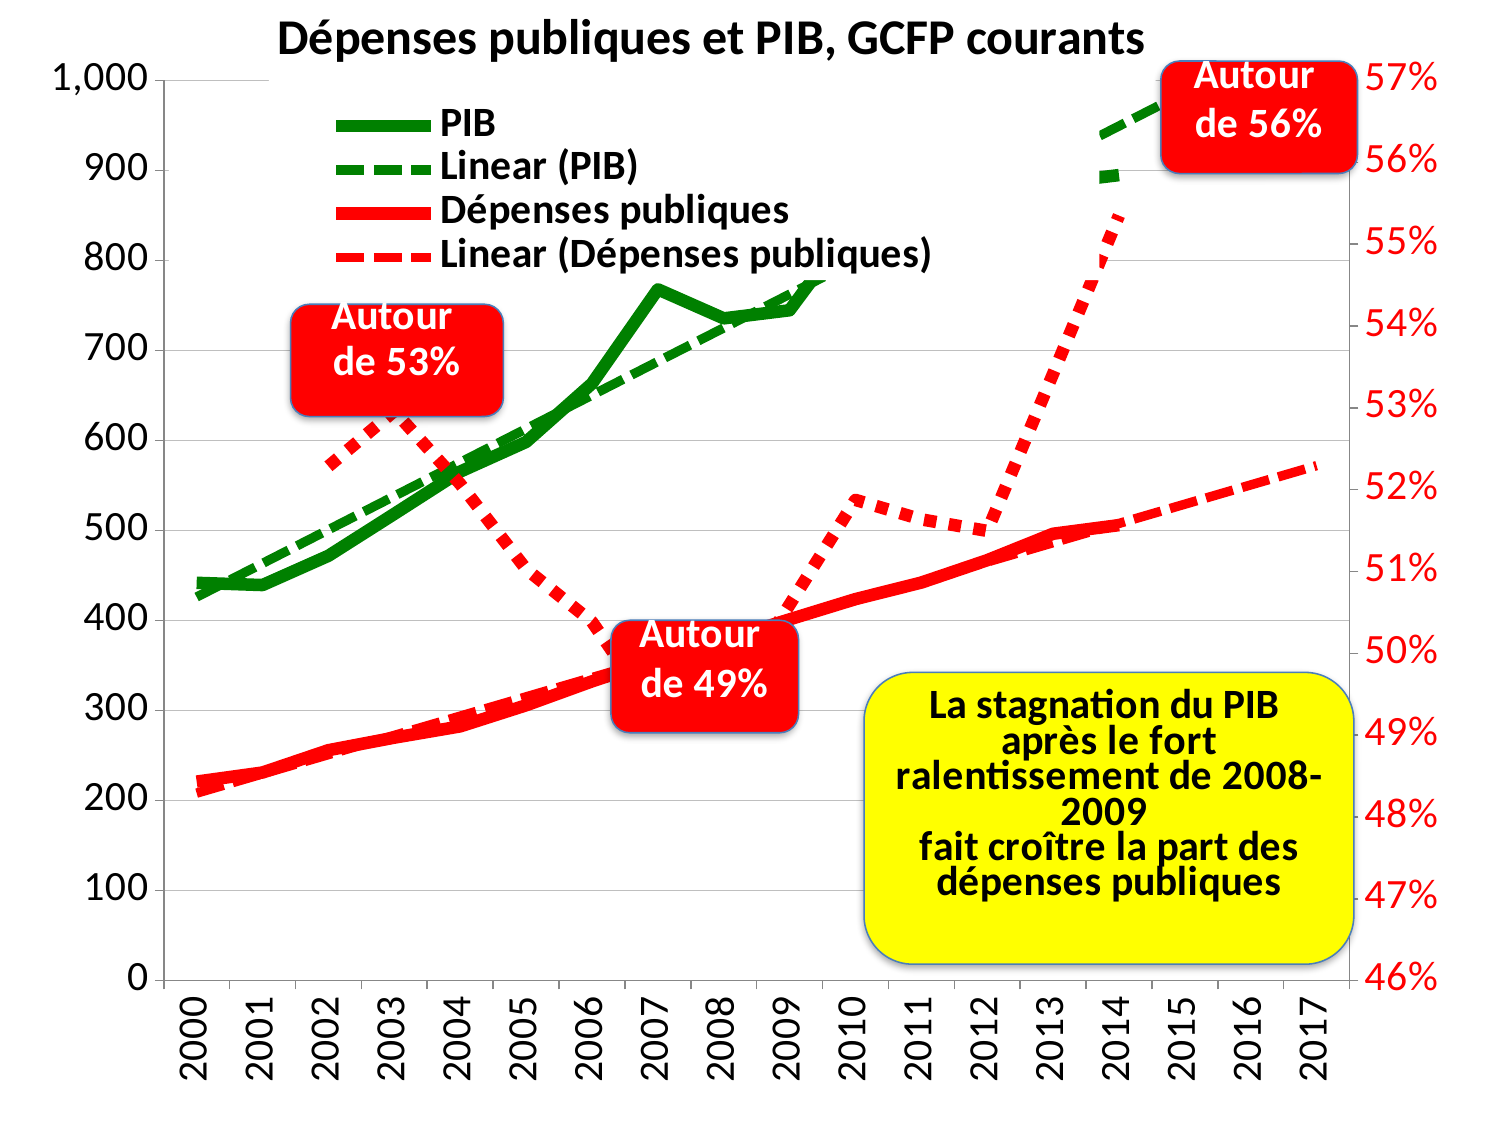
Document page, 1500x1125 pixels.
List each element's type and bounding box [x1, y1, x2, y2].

chart [0, 0, 1500, 1125]
